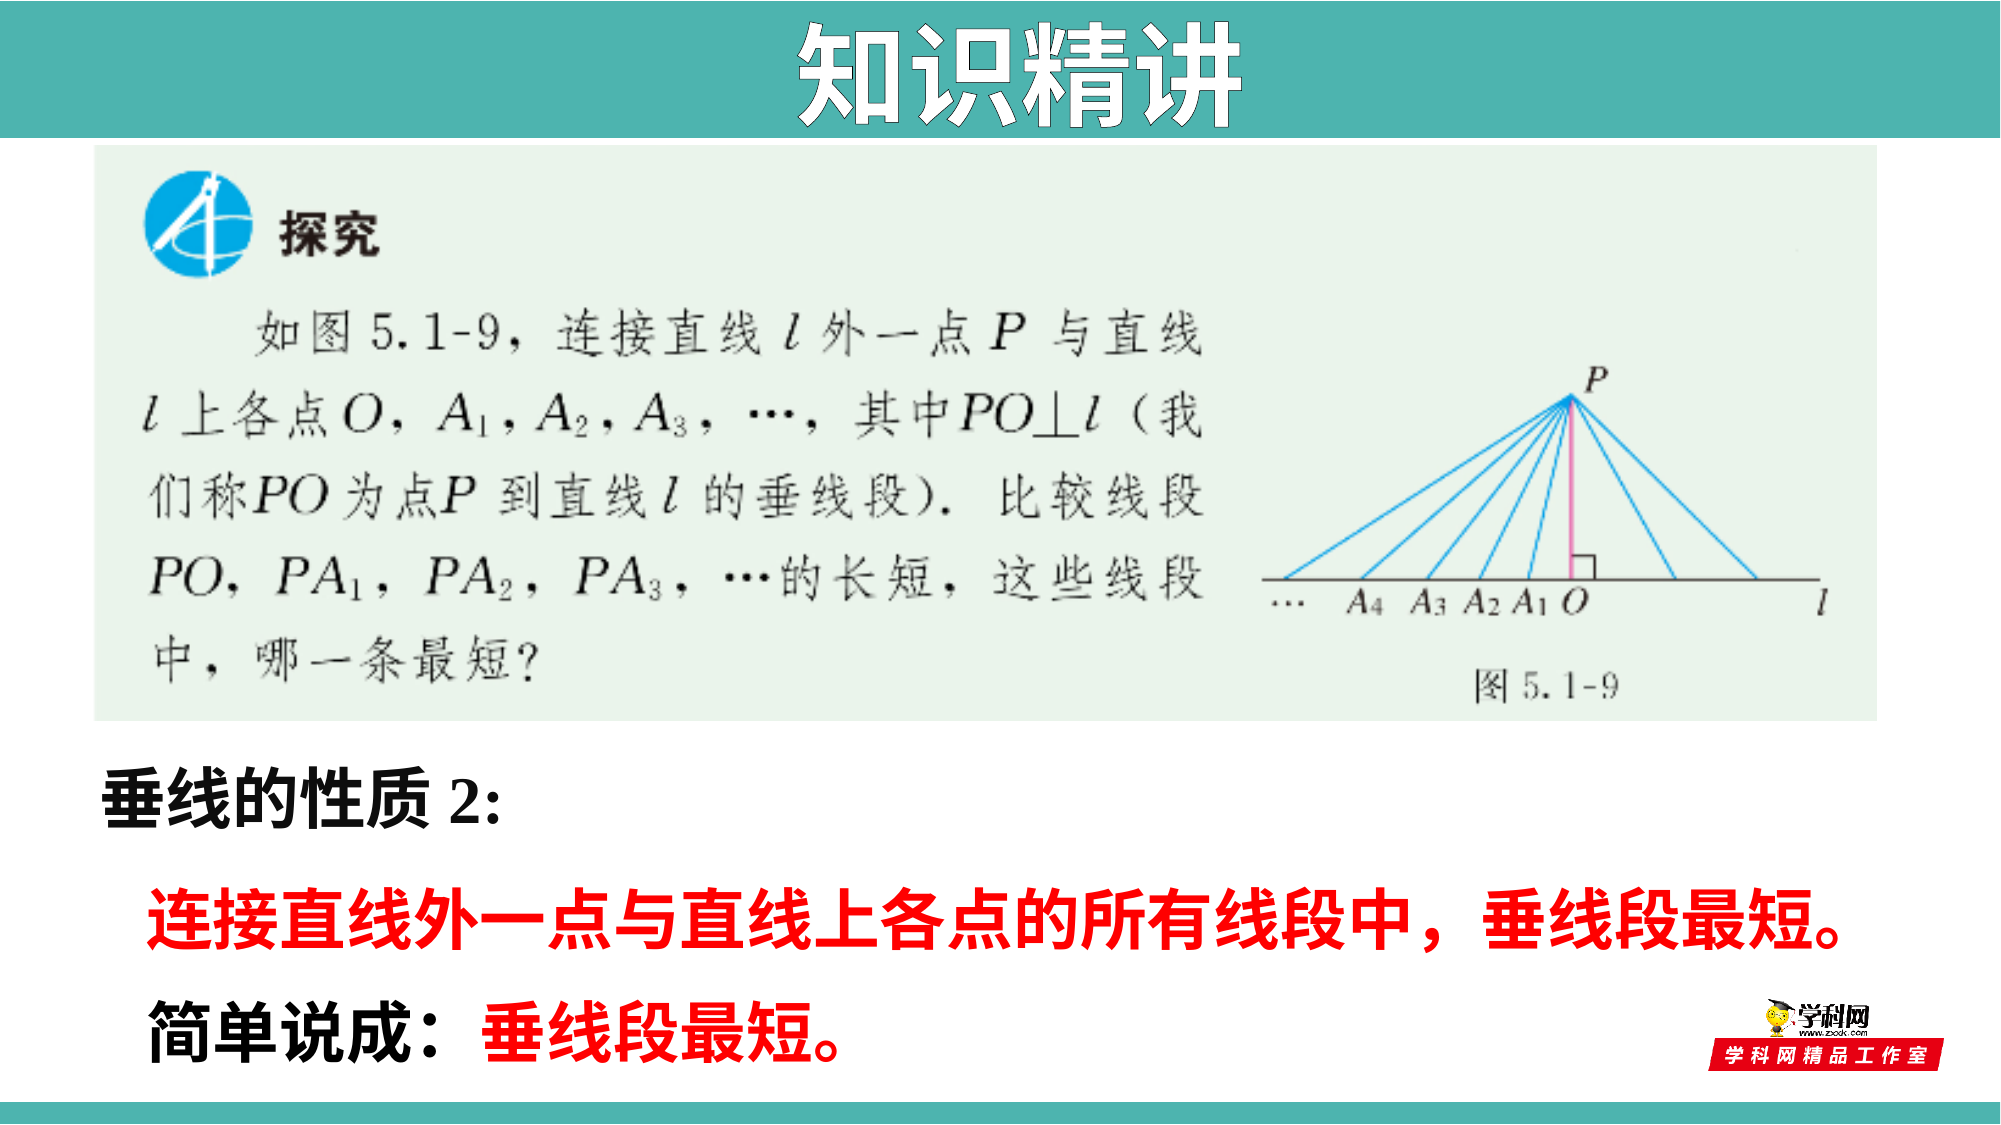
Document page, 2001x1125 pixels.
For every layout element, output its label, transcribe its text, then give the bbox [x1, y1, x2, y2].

text_box 知识精讲 [780, 0, 1261, 144]
text_box 垂线的性质2: [84, 749, 520, 845]
picture [0, 1, 2001, 1124]
text_box 连接直线外一点与直线上各点的所有线段中，垂线段最短。 简单说成：垂线段最短。 [131, 870, 1880, 1079]
